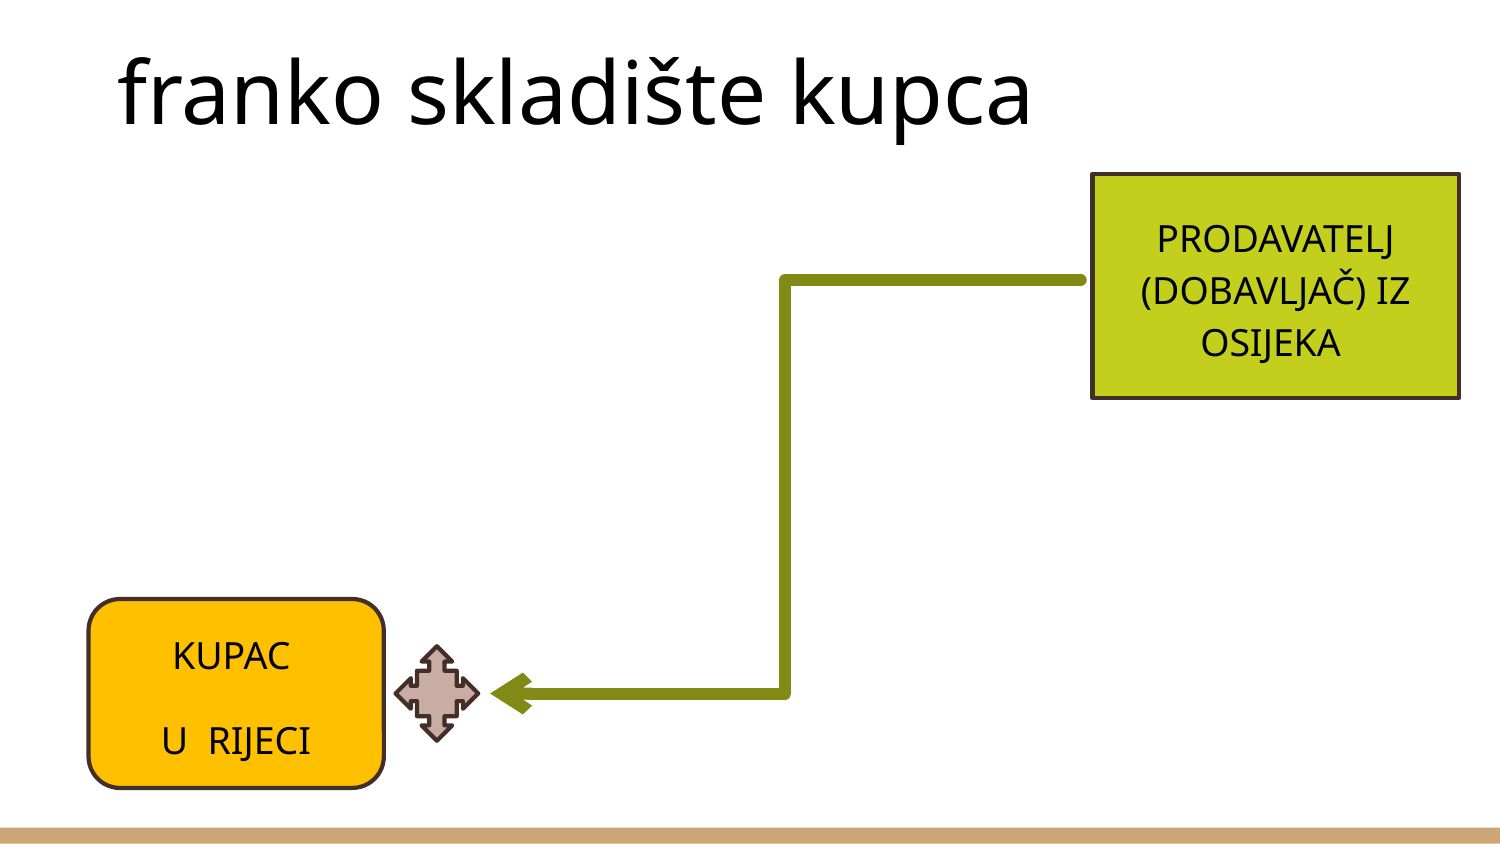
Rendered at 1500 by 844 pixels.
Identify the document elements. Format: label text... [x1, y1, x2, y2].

title franko skladište kupca [102, 20, 1500, 157]
list PRODAVATELJ (DOBAVLJAČ) IZ OSIJEKA [1090, 172, 1461, 400]
text_box KUPAC U RIJECI [86, 596, 386, 791]
text_box [393, 644, 481, 743]
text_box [489, 279, 1081, 694]
